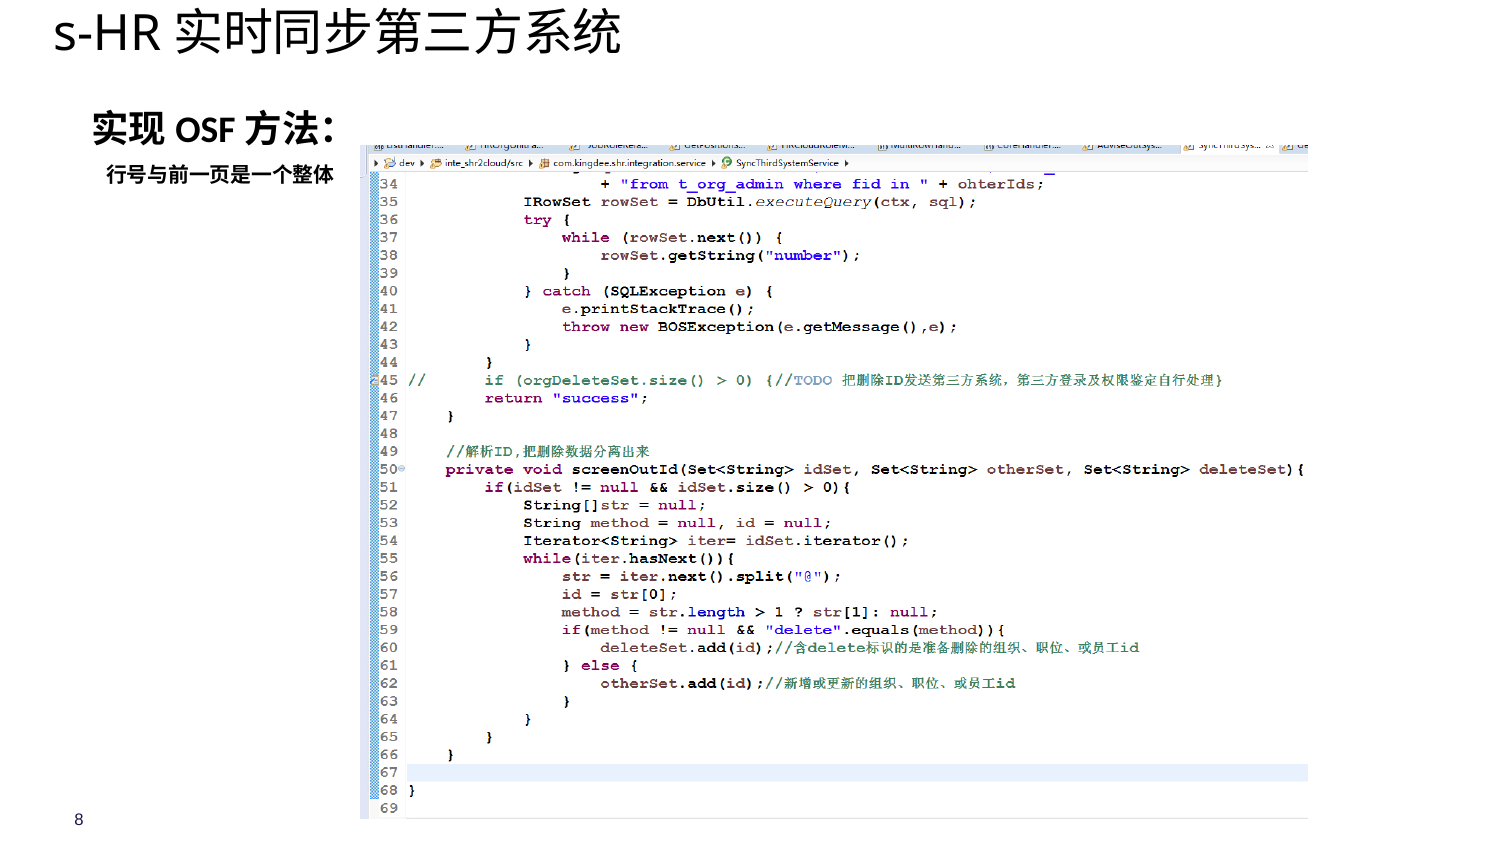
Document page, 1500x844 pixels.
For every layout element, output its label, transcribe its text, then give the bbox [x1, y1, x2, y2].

picture [360, 145, 1308, 819]
title s-HR实时同步第三方系统 [52, 0, 1223, 86]
text_box 实现OSF方法： 行号与前一页是一个整体 [76, 74, 1412, 262]
